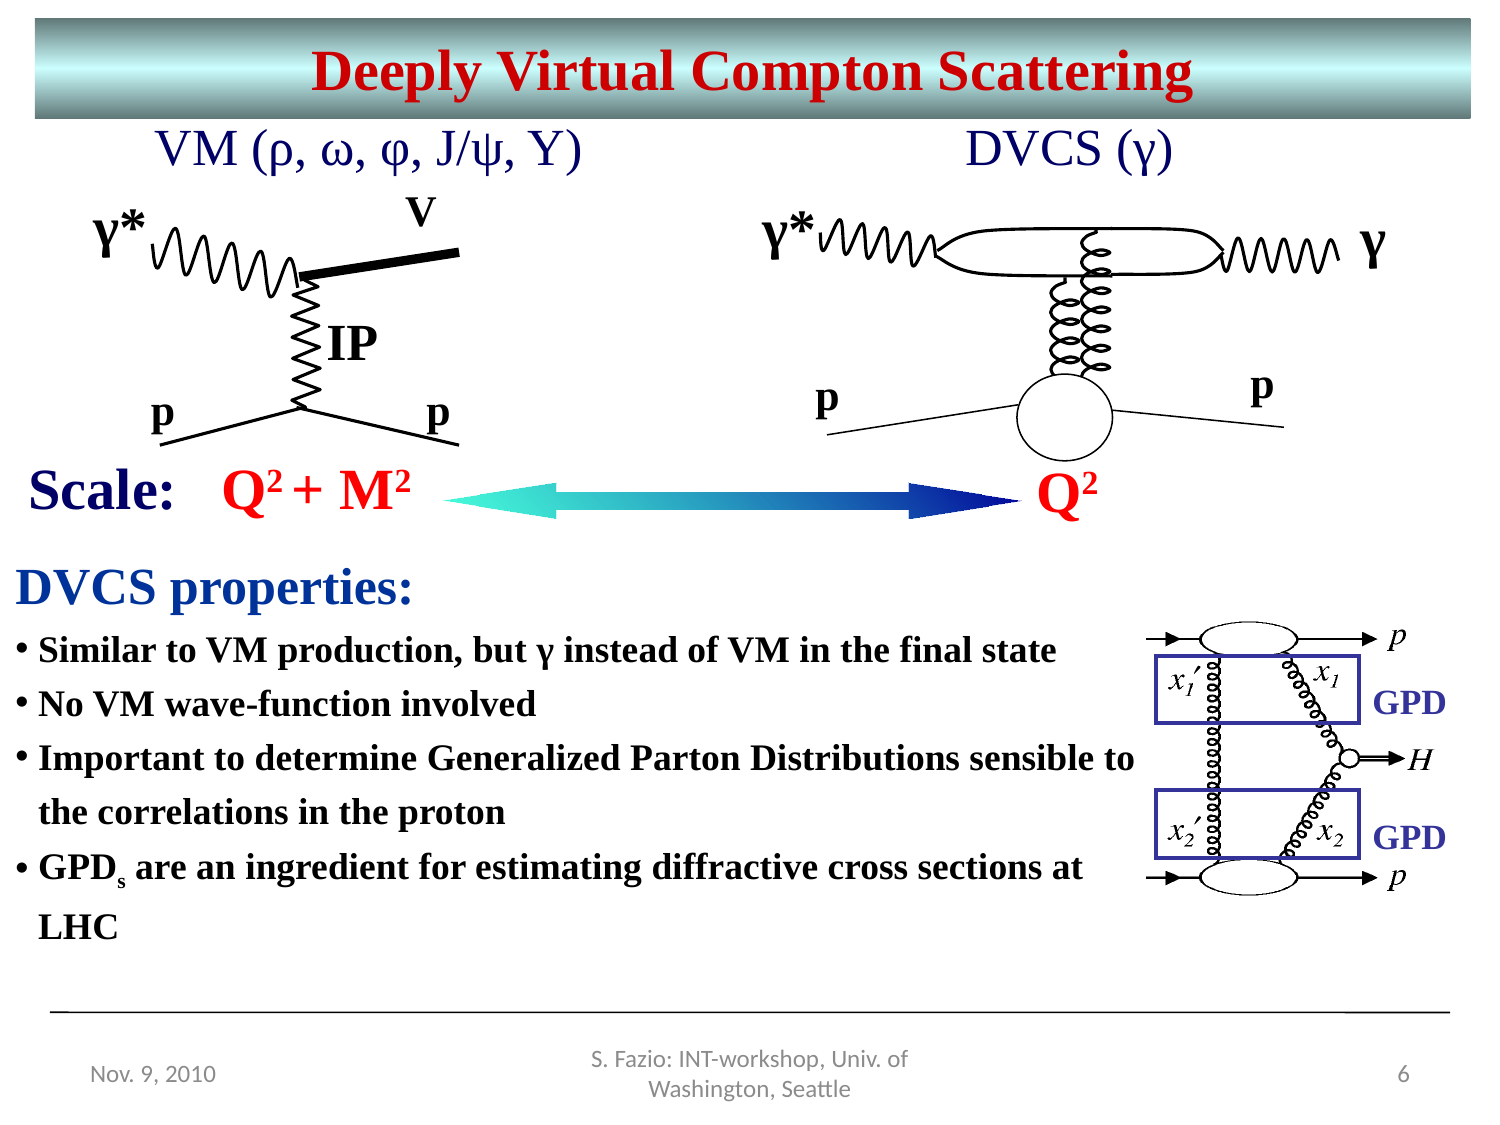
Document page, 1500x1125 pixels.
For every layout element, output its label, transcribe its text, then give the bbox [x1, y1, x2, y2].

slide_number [75, 1042, 425, 1103]
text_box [800, 187, 1405, 463]
text_box Q2 + M2 [205, 454, 427, 531]
slide_number 6 [1074, 1042, 1425, 1103]
text_box γ* [747, 177, 833, 307]
text_box VM (ρ, ω, φ, J/ψ, Υ) [139, 107, 599, 186]
text_box DVCS (γ) [882, 107, 1258, 185]
text_box DVCS properties: Similar to VM production, but γ instead of VM in the final state No VM wave-function involved Important to determine Generalized Parton Distributions sensible to the correlations in the proton GPDs are an ingredient for estimating diffractive cross sections at LHC [0, 550, 1157, 955]
text_box Scale: [13, 445, 193, 531]
text_box Deeply Virtual Compton Scattering [34, 18, 1471, 119]
text_box [442, 482, 1022, 519]
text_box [74, 171, 466, 446]
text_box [1088, 599, 1494, 927]
footer S. Fazio: INT-workshop, Univ. of Washington, Seattle [512, 1042, 988, 1103]
text_box Q2 [1021, 470, 1114, 533]
